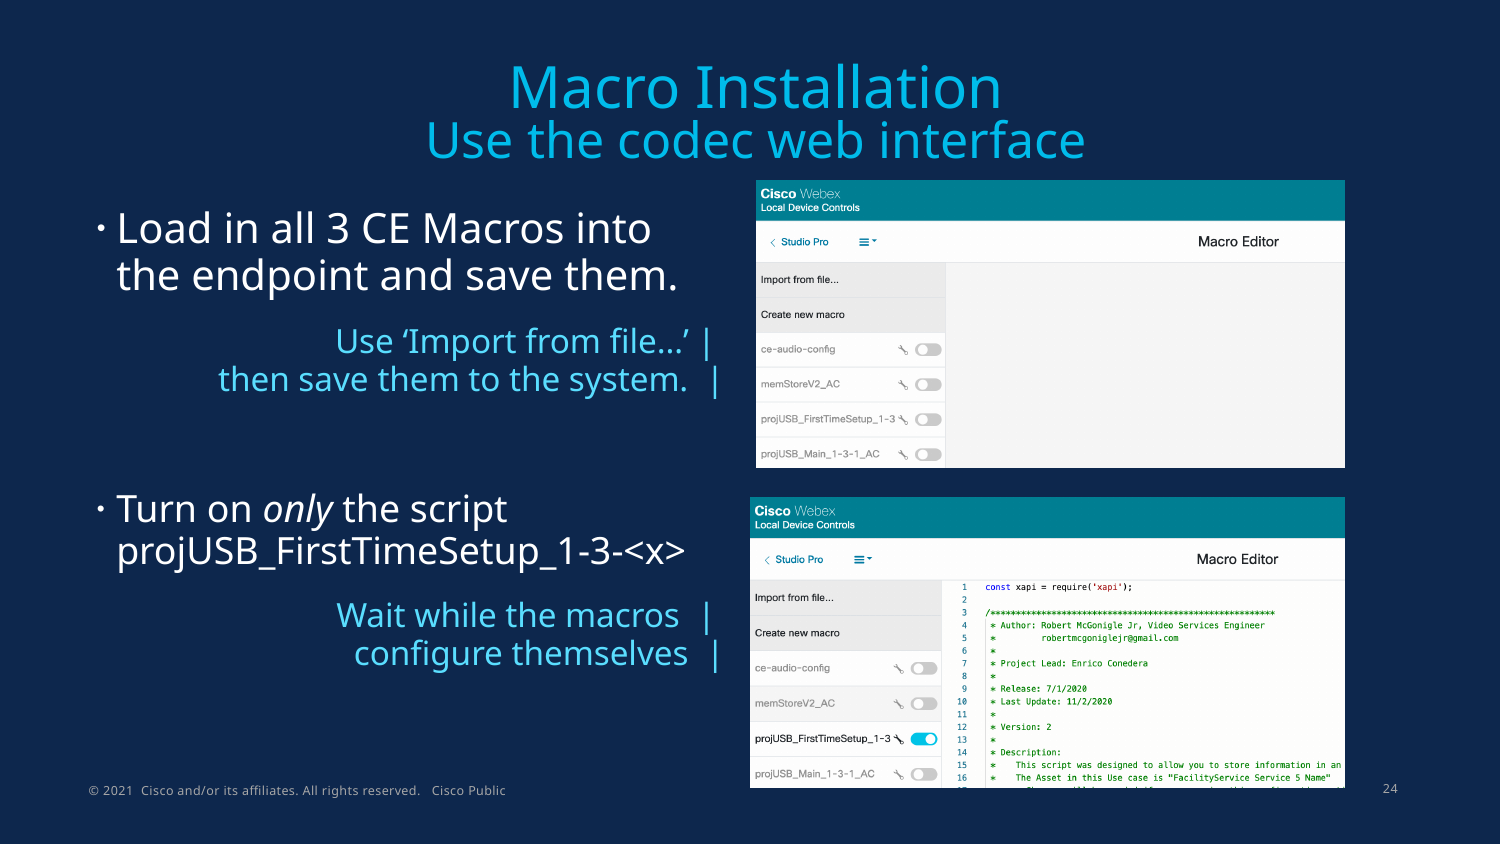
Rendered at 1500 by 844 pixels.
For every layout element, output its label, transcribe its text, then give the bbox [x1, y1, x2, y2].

picture [749, 497, 1346, 788]
title Macro Installation Use the codec web interface [71, 55, 1441, 176]
picture [756, 179, 1346, 468]
list Load in all 3 CE Macros into the endpoint and save them. Use ‘Import from file…’ | then save them to the system. | Turn on only the script projUSB_FirstTimeSetup_1-3-<x> Wait while the macros | configure themselves | [87, 197, 725, 759]
